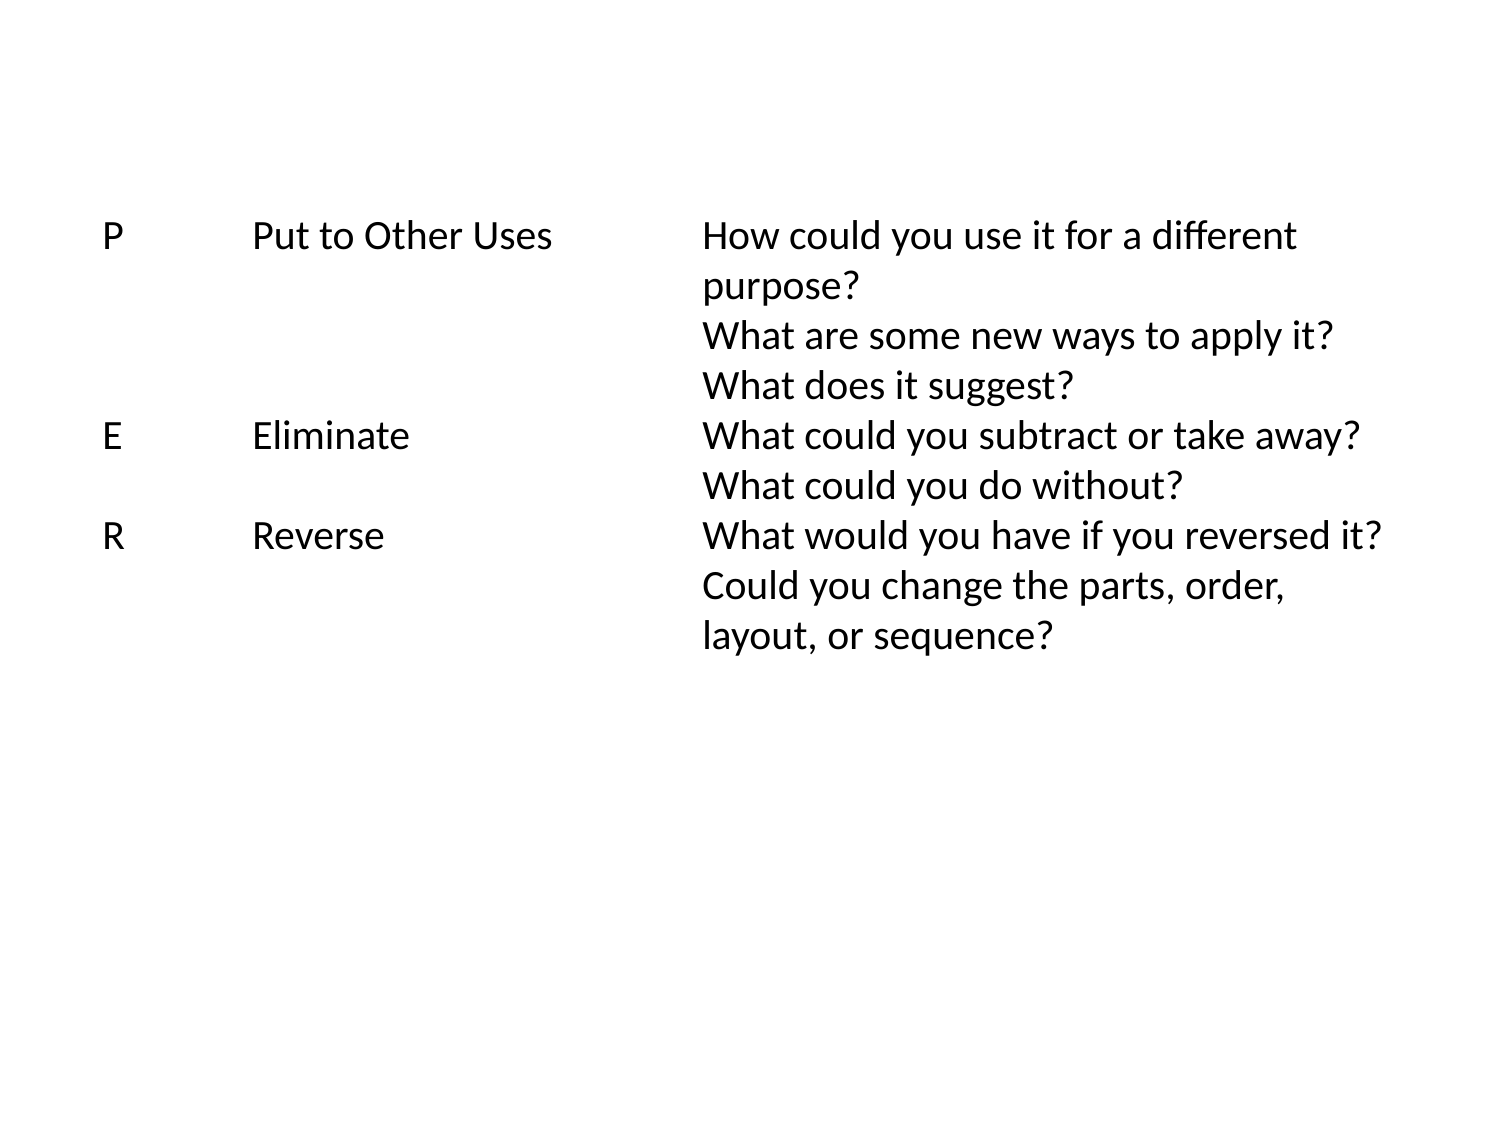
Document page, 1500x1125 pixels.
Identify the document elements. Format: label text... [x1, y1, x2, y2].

text_box P Put to Other Uses How could you use it for a different purpose? What are some new ways to apply it? What does it suggest? E Eliminate What could you subtract or take away? What could you do without? R Reverse What would you have if you reversed it? Could you change the parts, order, layout, or sequence? [87, 200, 1400, 665]
